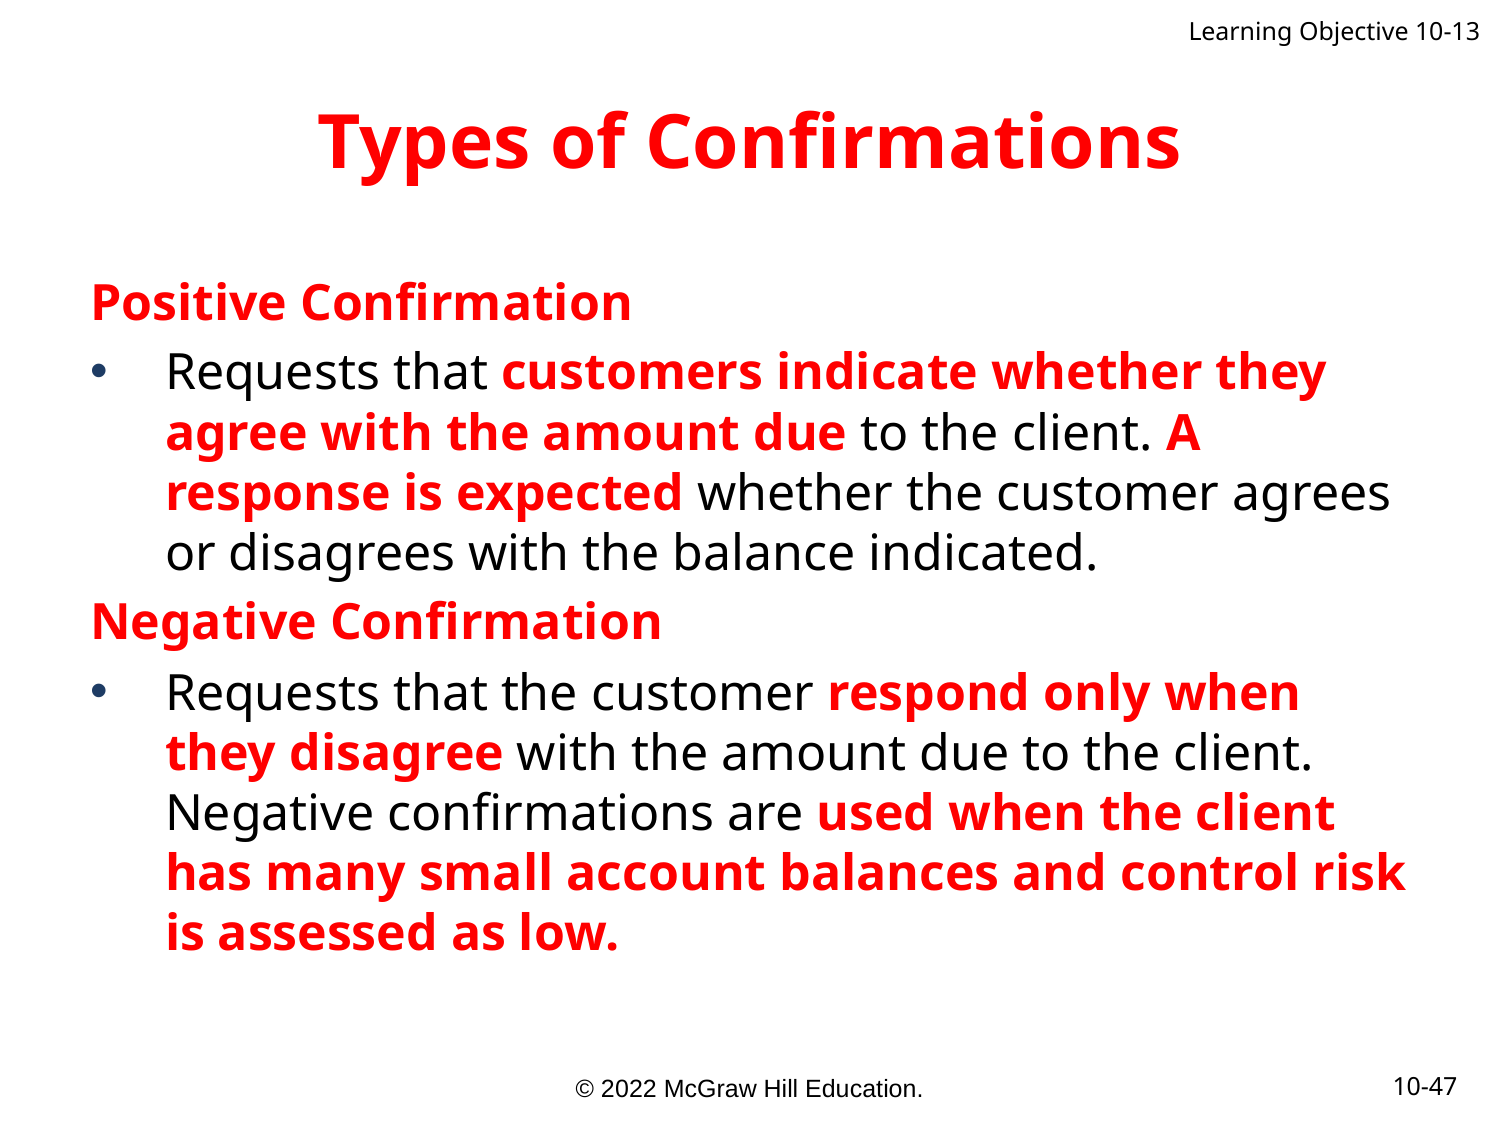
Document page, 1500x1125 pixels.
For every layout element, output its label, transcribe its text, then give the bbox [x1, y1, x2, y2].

list Positive Confirmation Requests that customers indicate whether they agree with the amount due to the client. A response is expected whether the customer agrees or disagrees with the balance indicated. Negative Confirmation Requests that the customer respond only when they disagree with the amount due to the client. Negative confirmations are used when the client has many small account balances and control risk is assessed as low. [75, 262, 1425, 1050]
title Types of Confirmations [75, 45, 1425, 233]
list Learning Objective 10-13 [908, 1, 1496, 60]
